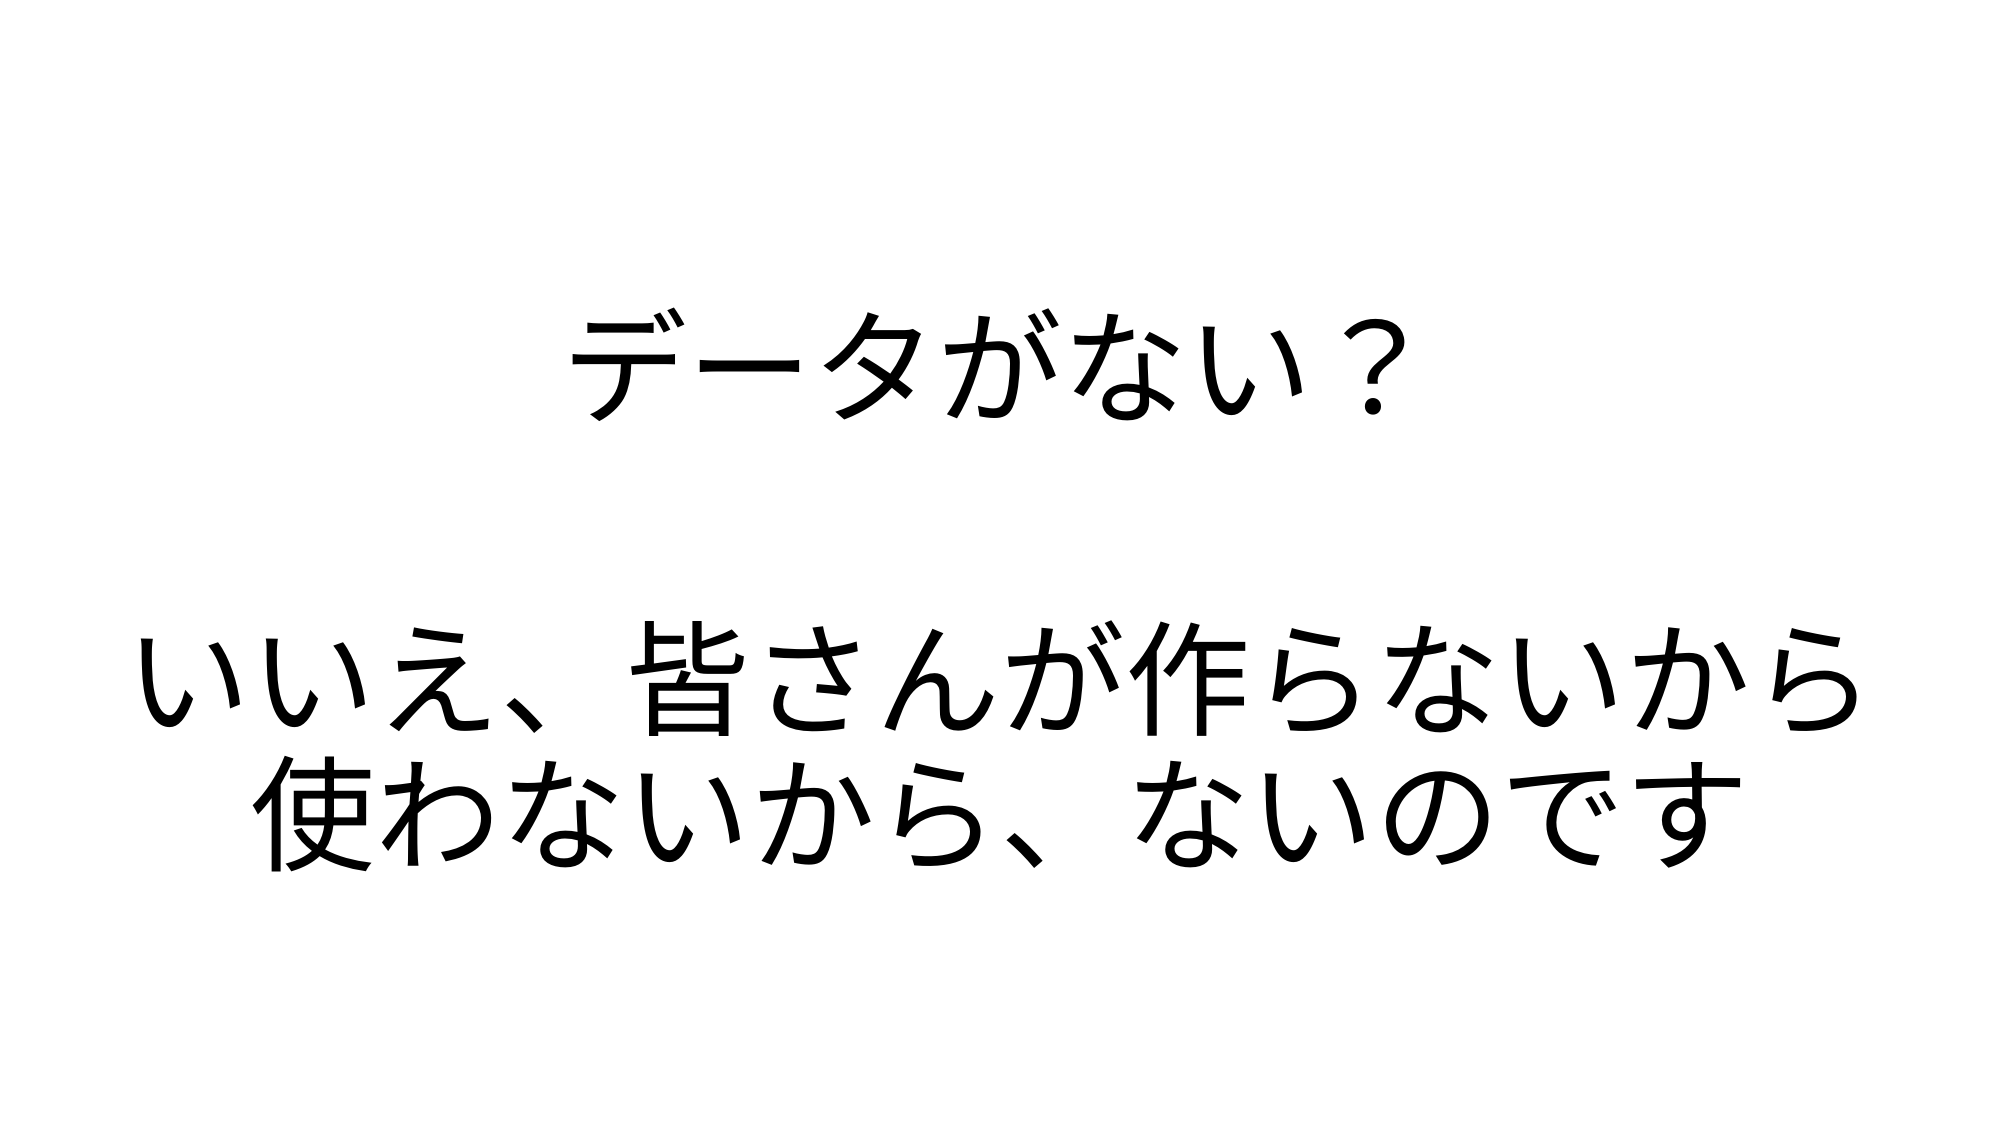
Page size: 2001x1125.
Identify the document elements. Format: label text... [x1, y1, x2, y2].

list データがない？ いいえ、皆さんが作らないから 使わないから、ないのです [78, 181, 1892, 1014]
